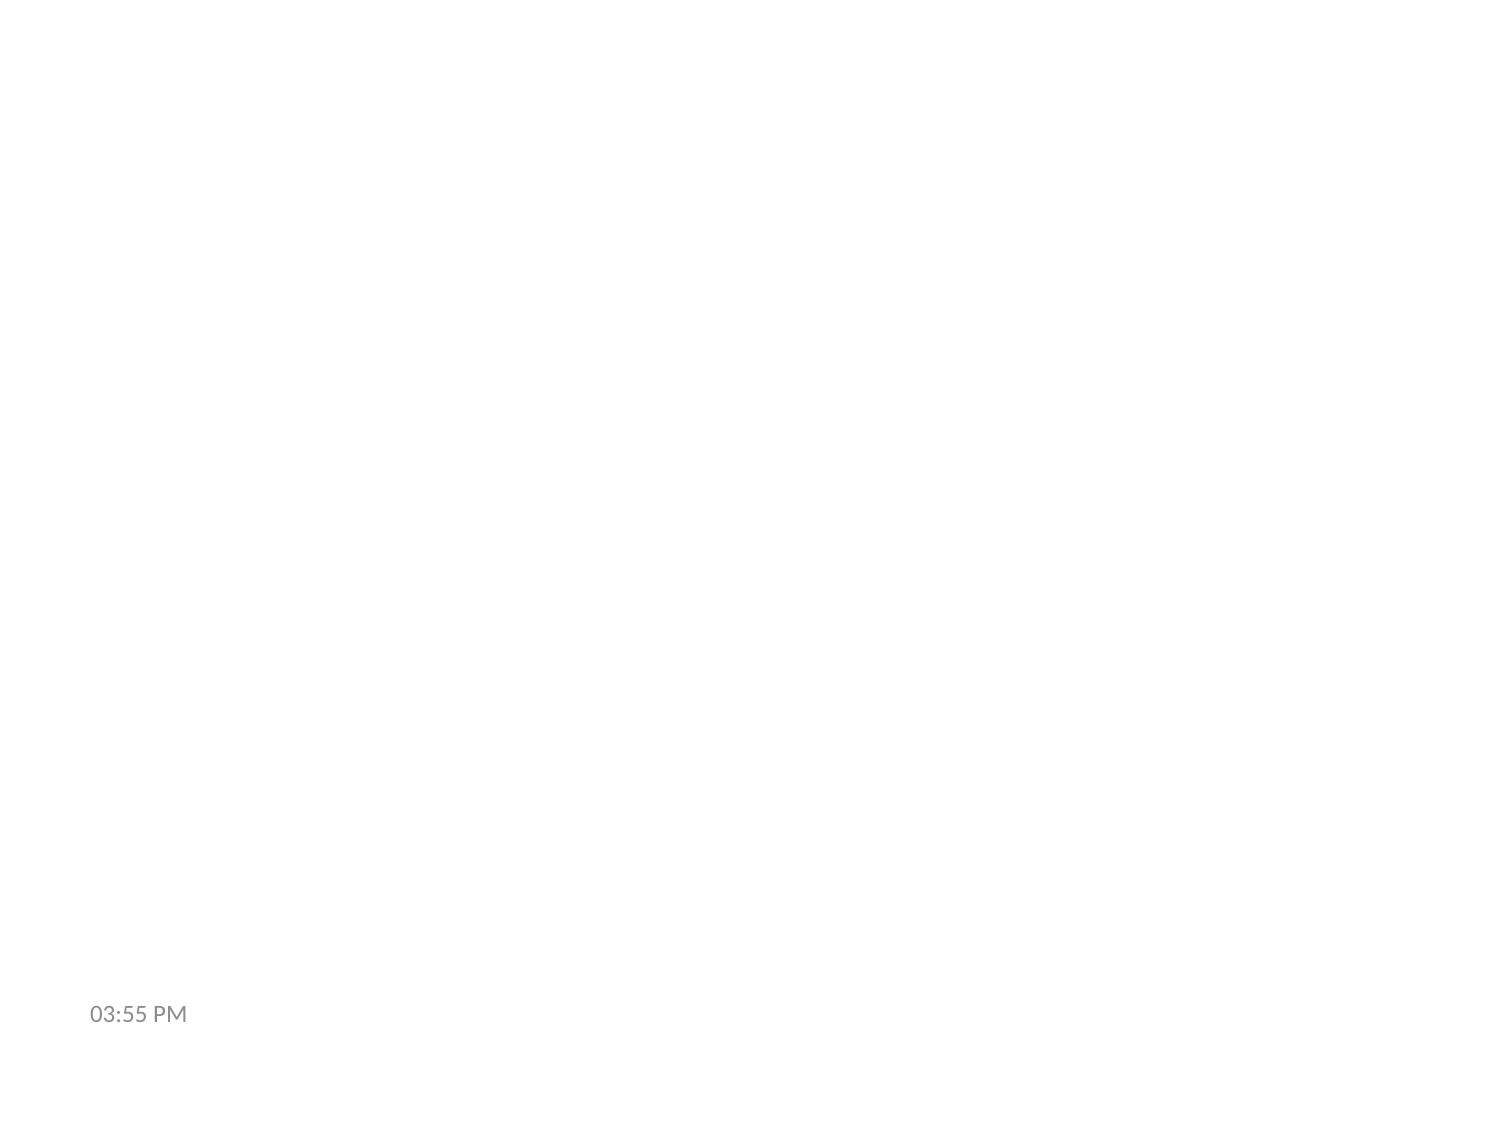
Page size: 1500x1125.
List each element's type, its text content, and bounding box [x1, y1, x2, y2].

text_box 3:35 PM [75, 982, 425, 1043]
